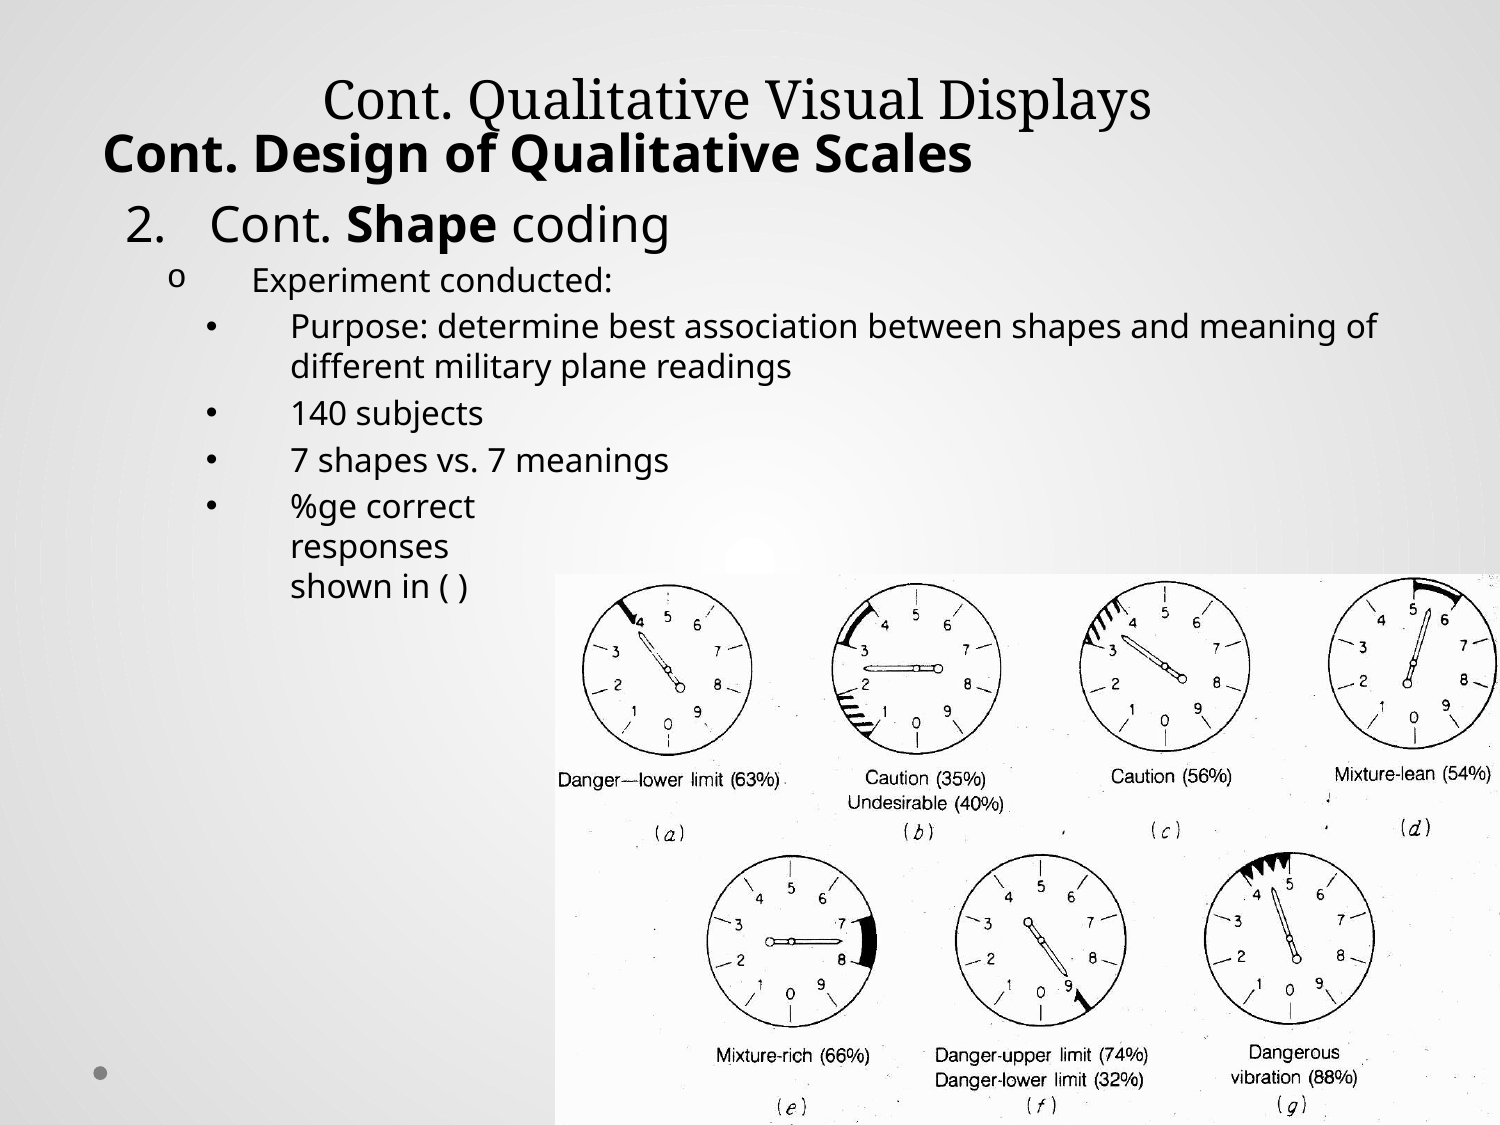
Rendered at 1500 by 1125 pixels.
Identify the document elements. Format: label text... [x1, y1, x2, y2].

picture [555, 574, 1500, 1125]
title Cont. Qualitative Visual Displays [62, 37, 1413, 138]
list Cont. Design of Qualitative Scales Cont. Shape coding Experiment conducted: Purpose: determine best association between shapes and meaning of different military plane readings 140 subjects 7 shapes vs. 7 meanings %ge correct responses shown in ( ) [87, 112, 1438, 1125]
